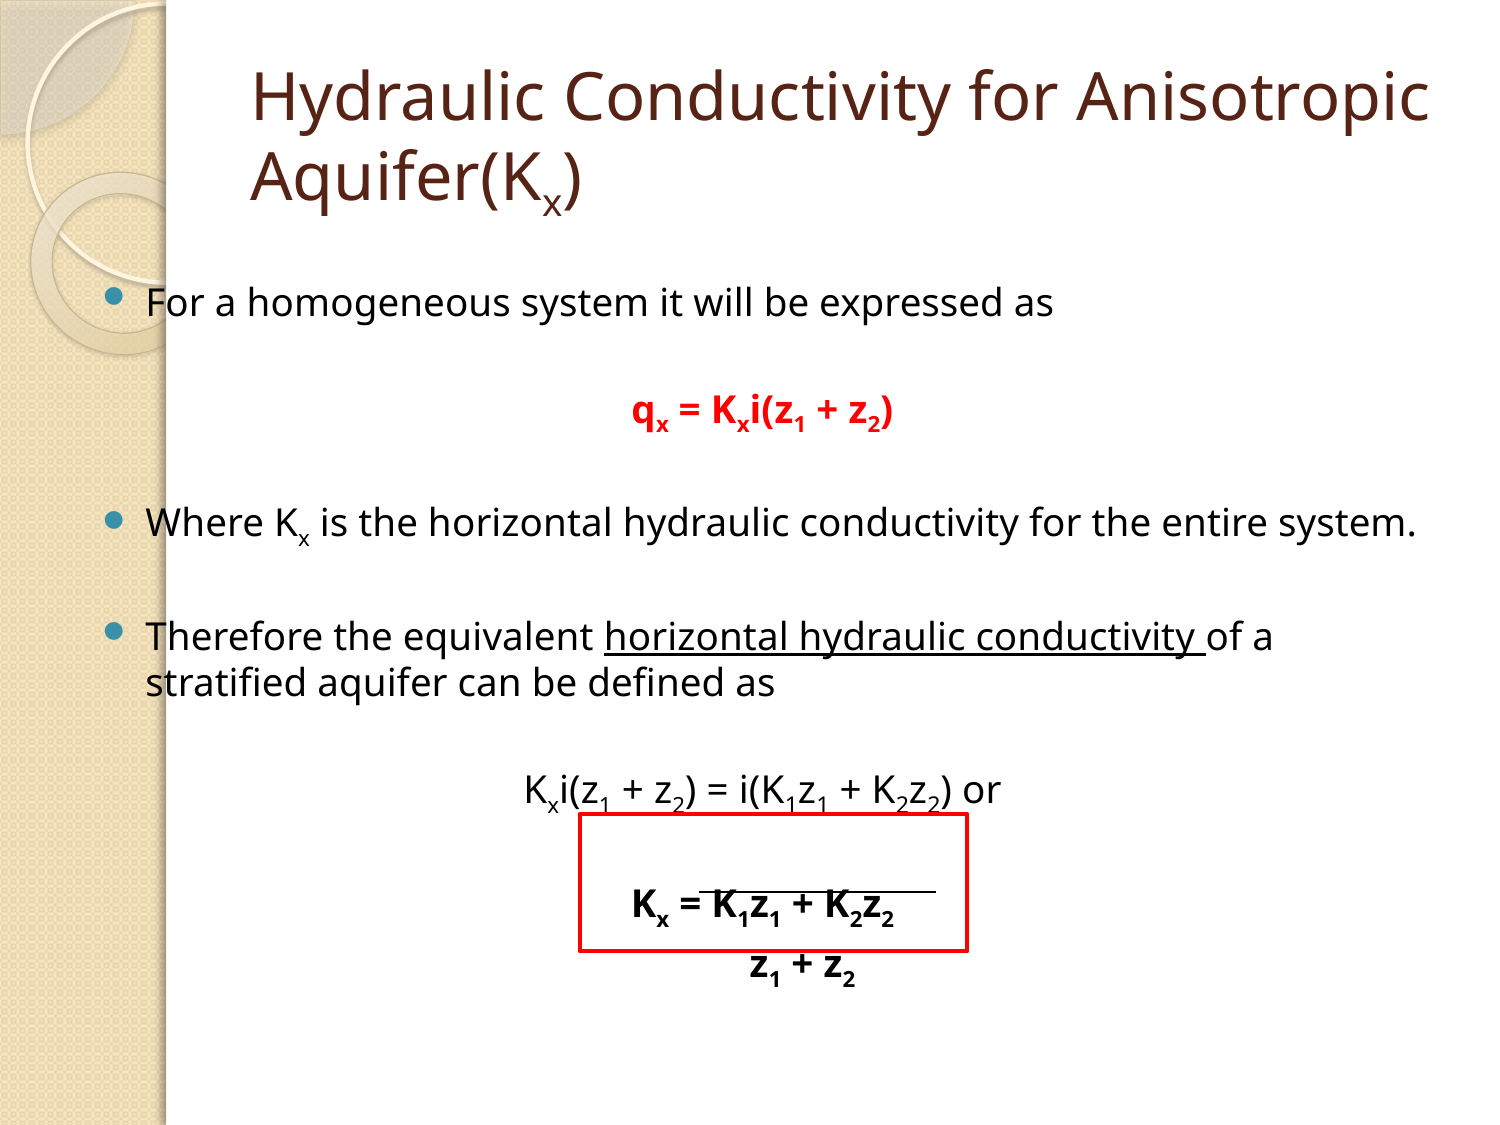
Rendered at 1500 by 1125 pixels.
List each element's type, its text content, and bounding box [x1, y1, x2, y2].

title Hydraulic Conductivity for Anisotropic Aquifer(Kx) [235, 45, 1466, 233]
text_box [578, 812, 969, 953]
list For a homogeneous system it will be expressed as qx = Kxi(z1 + z2) Where Kx is the horizontal hydraulic conductivity for the entire system. Therefore the equivalent horizontal hydraulic conductivity of a stratified aquifer can be defined as Kxi(z1 + z2) = i(K1z1 + K2z2) or Kx = K1z1 + K2z2 z1 + z2 [75, 270, 1438, 1013]
